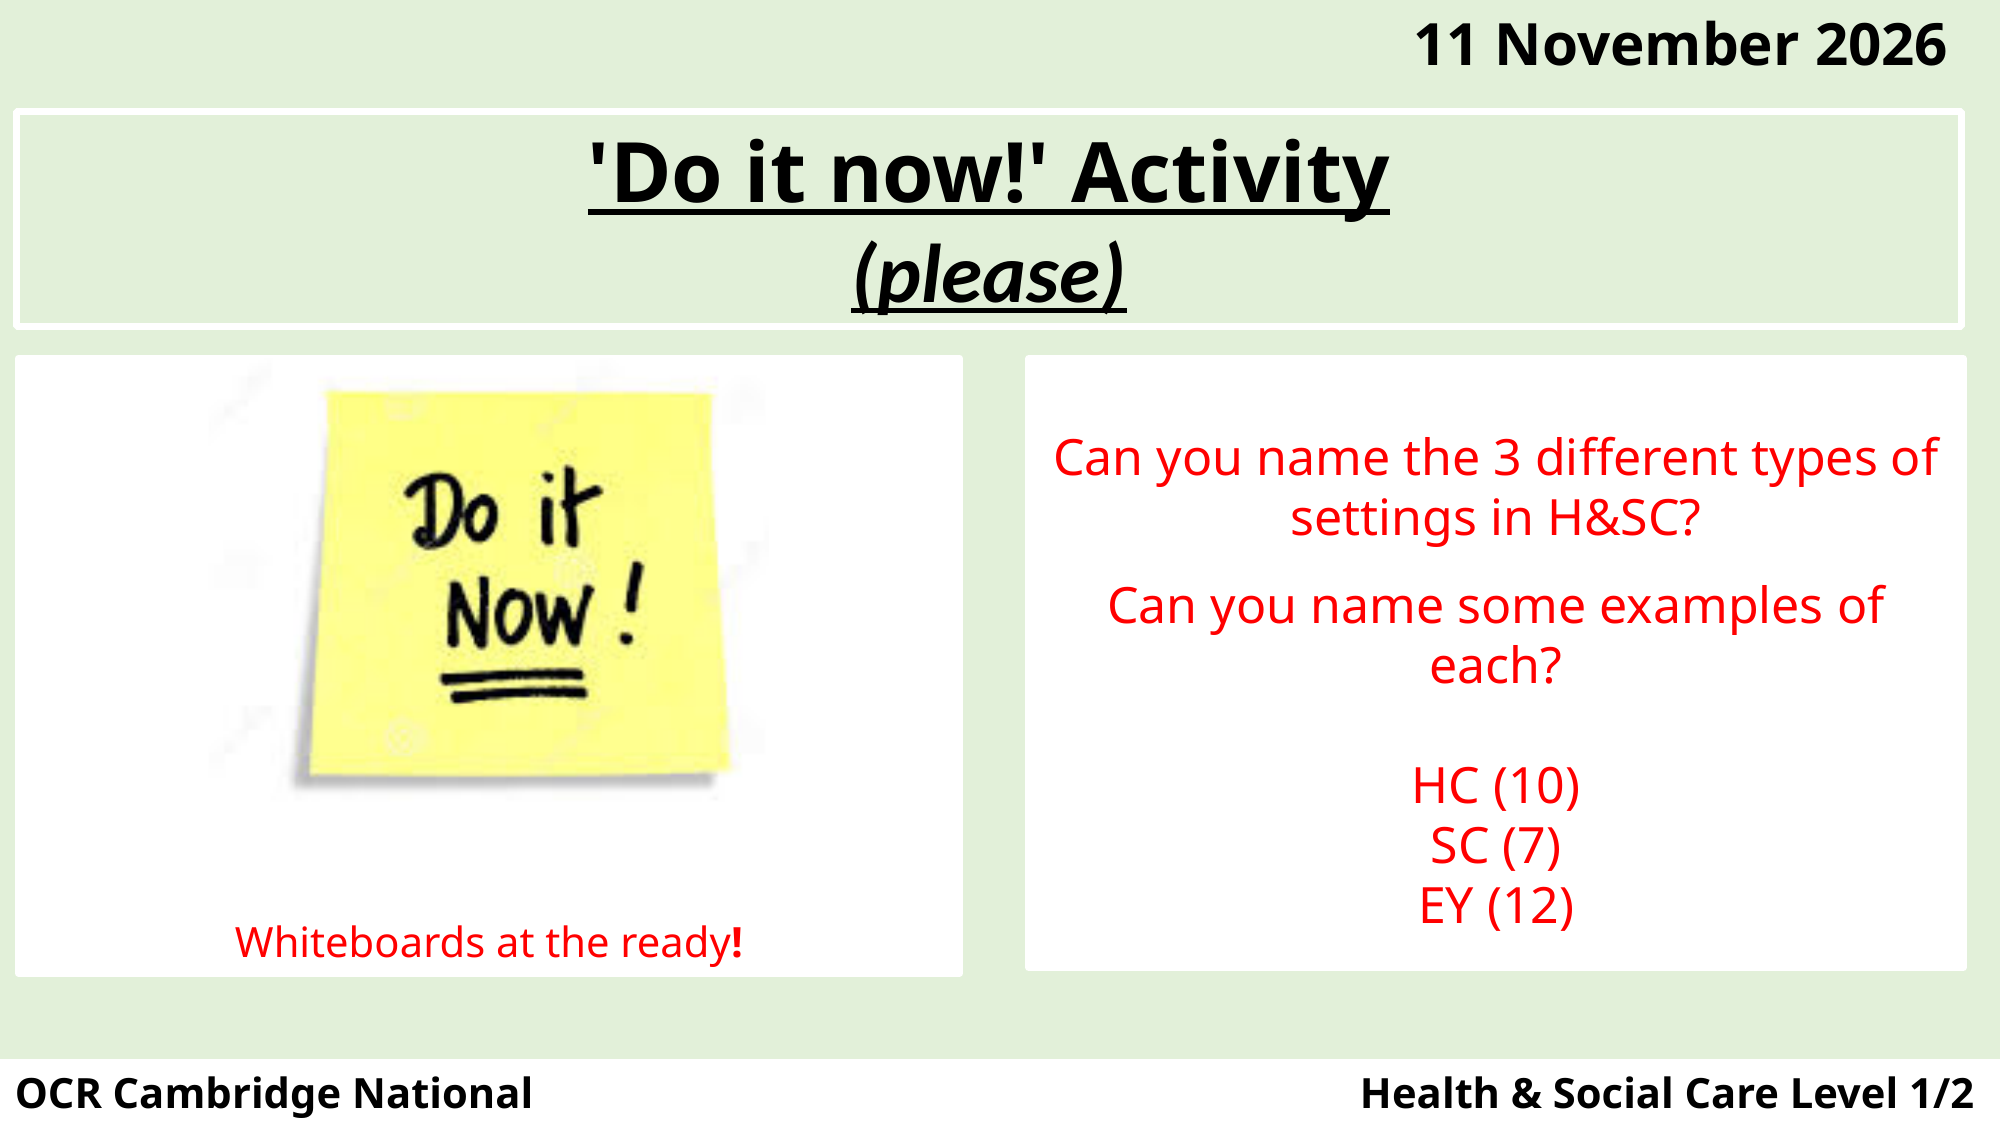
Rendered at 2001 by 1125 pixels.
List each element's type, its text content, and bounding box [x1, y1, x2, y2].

text_box 'Do it now!' Activity (please) [16, 111, 1962, 327]
text_box Health & Social Care Level 1/2 [873, 1059, 2000, 1125]
text_box Can you name the 3 different types of settings in H&SC? Can you name some examples of each? HC (10) SC (7) EY (12) [1028, 358, 1964, 968]
text_box Whiteboards at the ready! [18, 358, 960, 974]
text_box OCR Cambridge National [0, 1059, 873, 1125]
text_box 17 September 2020 [1205, 0, 1964, 94]
picture [208, 358, 769, 824]
